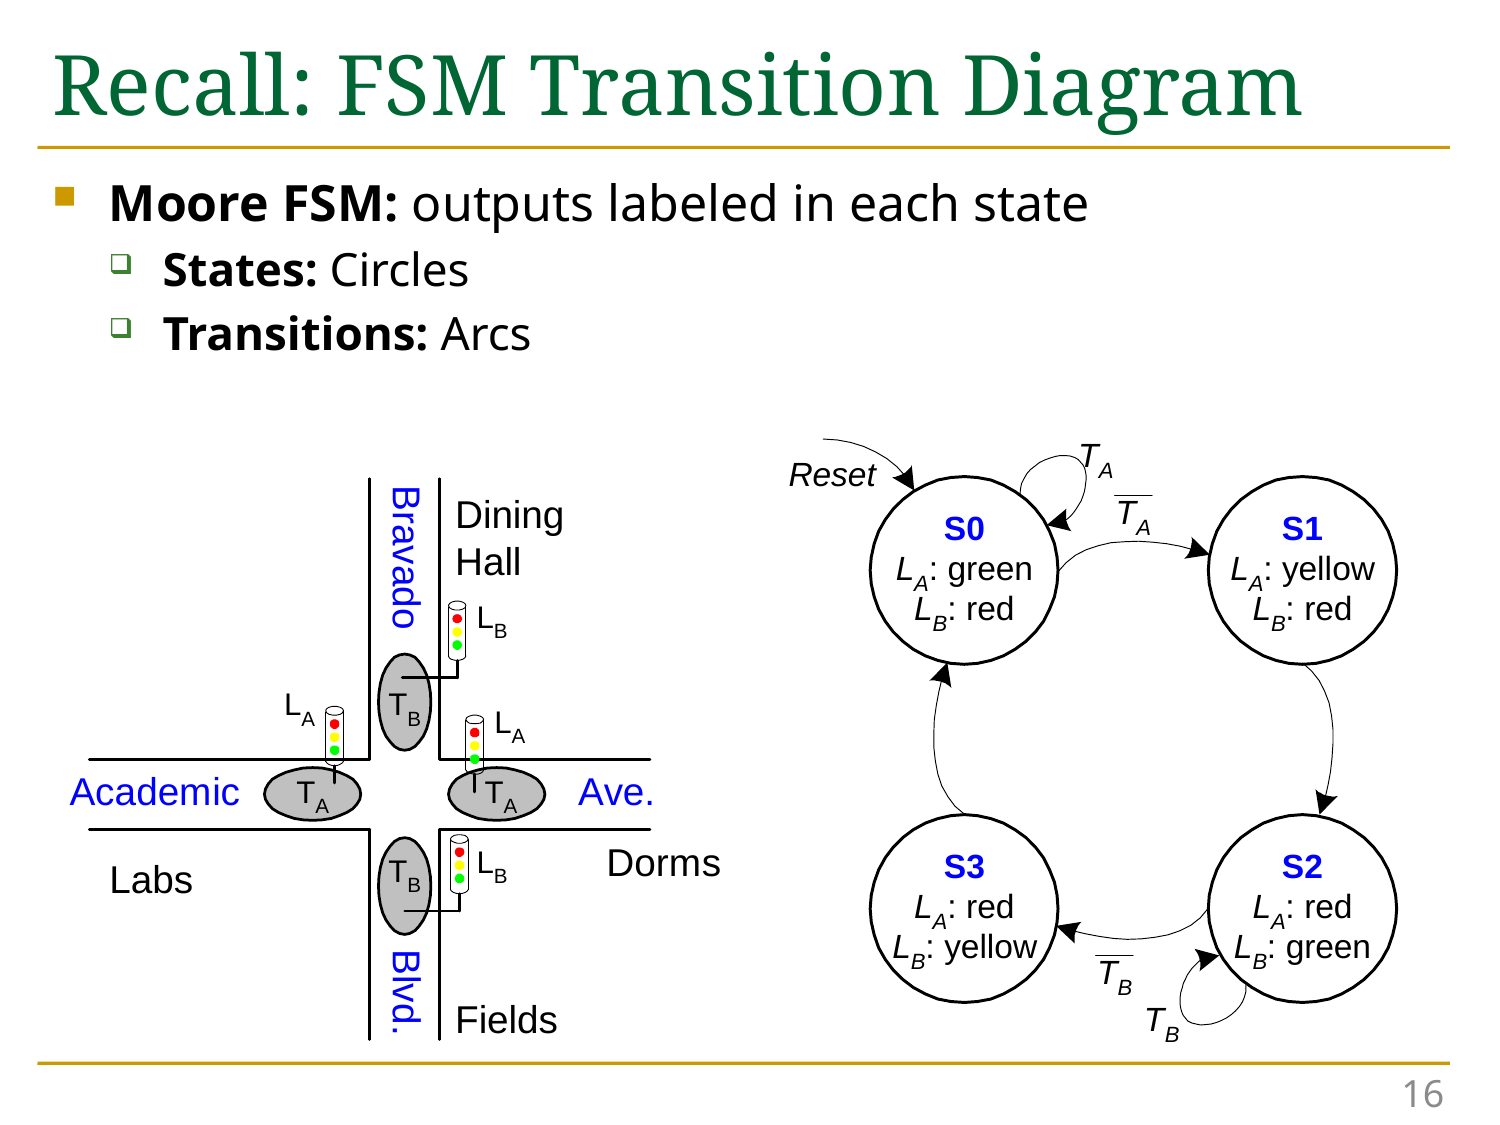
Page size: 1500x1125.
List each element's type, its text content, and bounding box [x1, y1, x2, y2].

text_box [762, 408, 1420, 1063]
title Recall: FSM Transition Diagram [37, 24, 1450, 163]
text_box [49, 465, 750, 1063]
list Moore FSM: outputs labeled in each state States: Circles Transitions: Arcs [37, 163, 1450, 1016]
slide_number 16 [1121, 1066, 1460, 1125]
